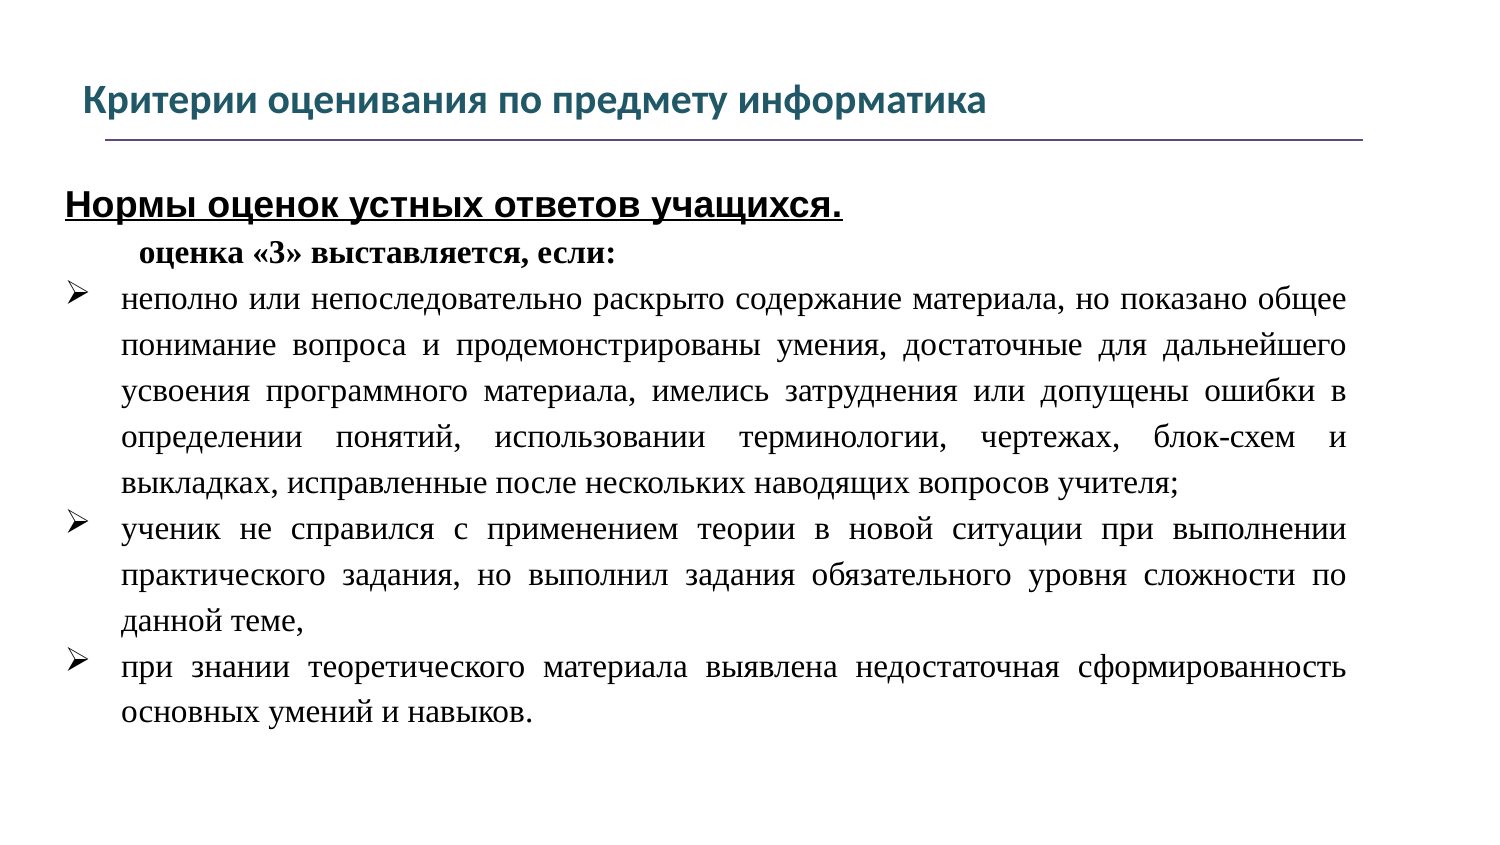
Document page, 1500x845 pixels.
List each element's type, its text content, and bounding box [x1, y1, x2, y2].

text_box Нормы оценок устных ответов учащихся. оценка «3» выставляется, если: неполно или непоследовательно раскрыто содержание материала, но показано общее понимание вопроса и продемонстрированы умения, достаточные для дальнейшего усвоения программного материала, имелись затруднения или допущены ошибки в определении понятий, использовании терминологии, чертежах, блок-схем и выкладках, исправленные после нескольких наводящих вопросов учителя; ученик не справился с применением теории в новой ситуации при выполнении практического задания, но выполнил задания обязательного уровня сложности по данной теме, при знании теоретического материала выявлена недостаточная сформированность основных умений и навыков. [50, 172, 1364, 777]
title Критерии оценивания по предмету информатика [83, 28, 1417, 213]
